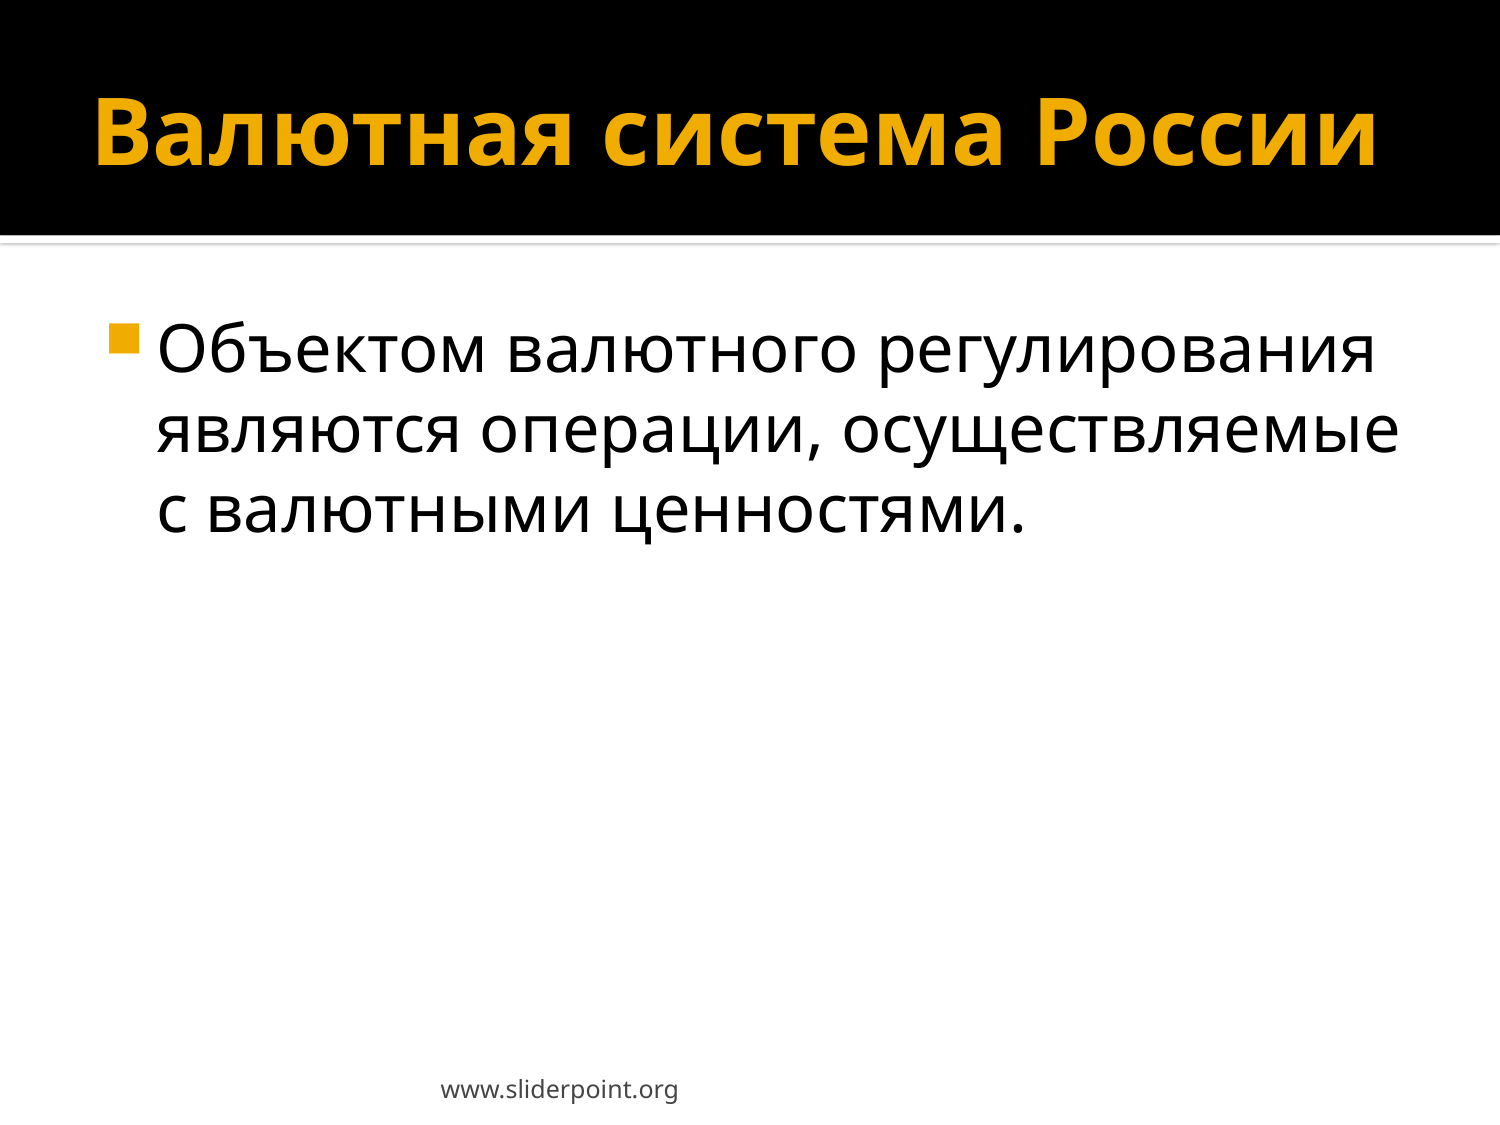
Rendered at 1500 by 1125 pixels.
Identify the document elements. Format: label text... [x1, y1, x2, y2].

footer www.sliderpoint.org [433, 1062, 1337, 1108]
title Валютная система России [75, 25, 1425, 231]
list Объектом валютного регулирования являются операции, осуществляемые с валютными ценностями. [75, 291, 1425, 1050]
